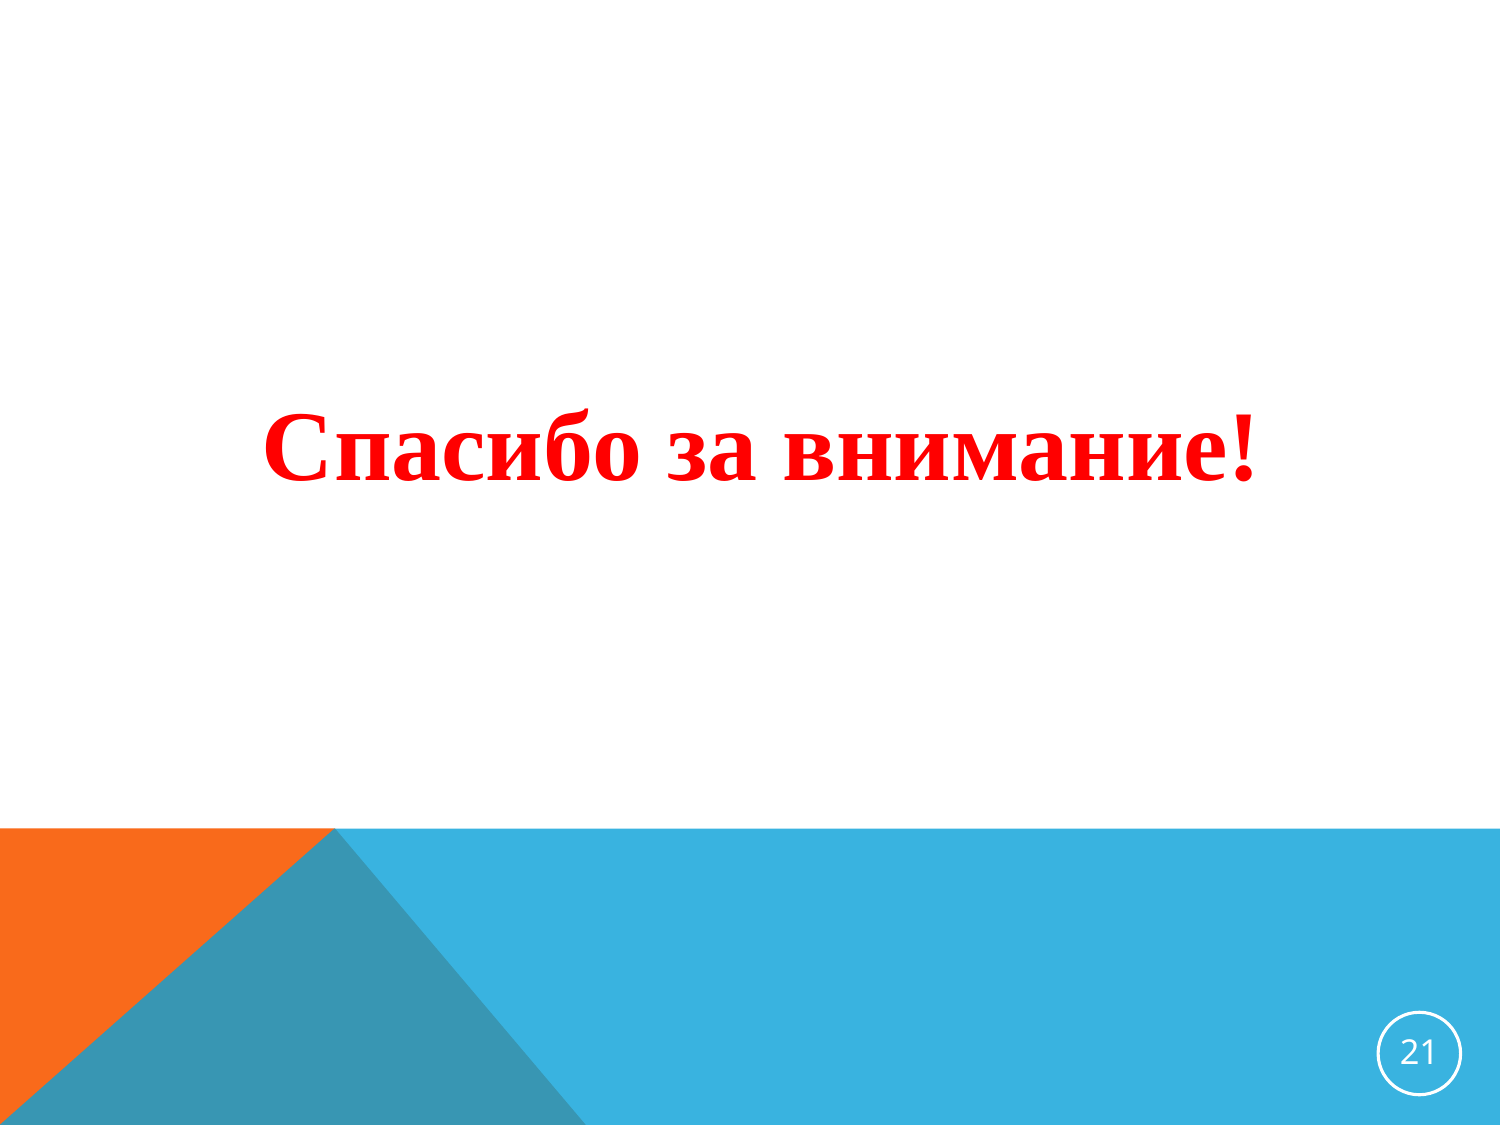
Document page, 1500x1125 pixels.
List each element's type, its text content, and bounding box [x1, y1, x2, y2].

slide_number 21 [1376, 1010, 1463, 1097]
text_box Спасибо за внимание! [206, 373, 1317, 509]
